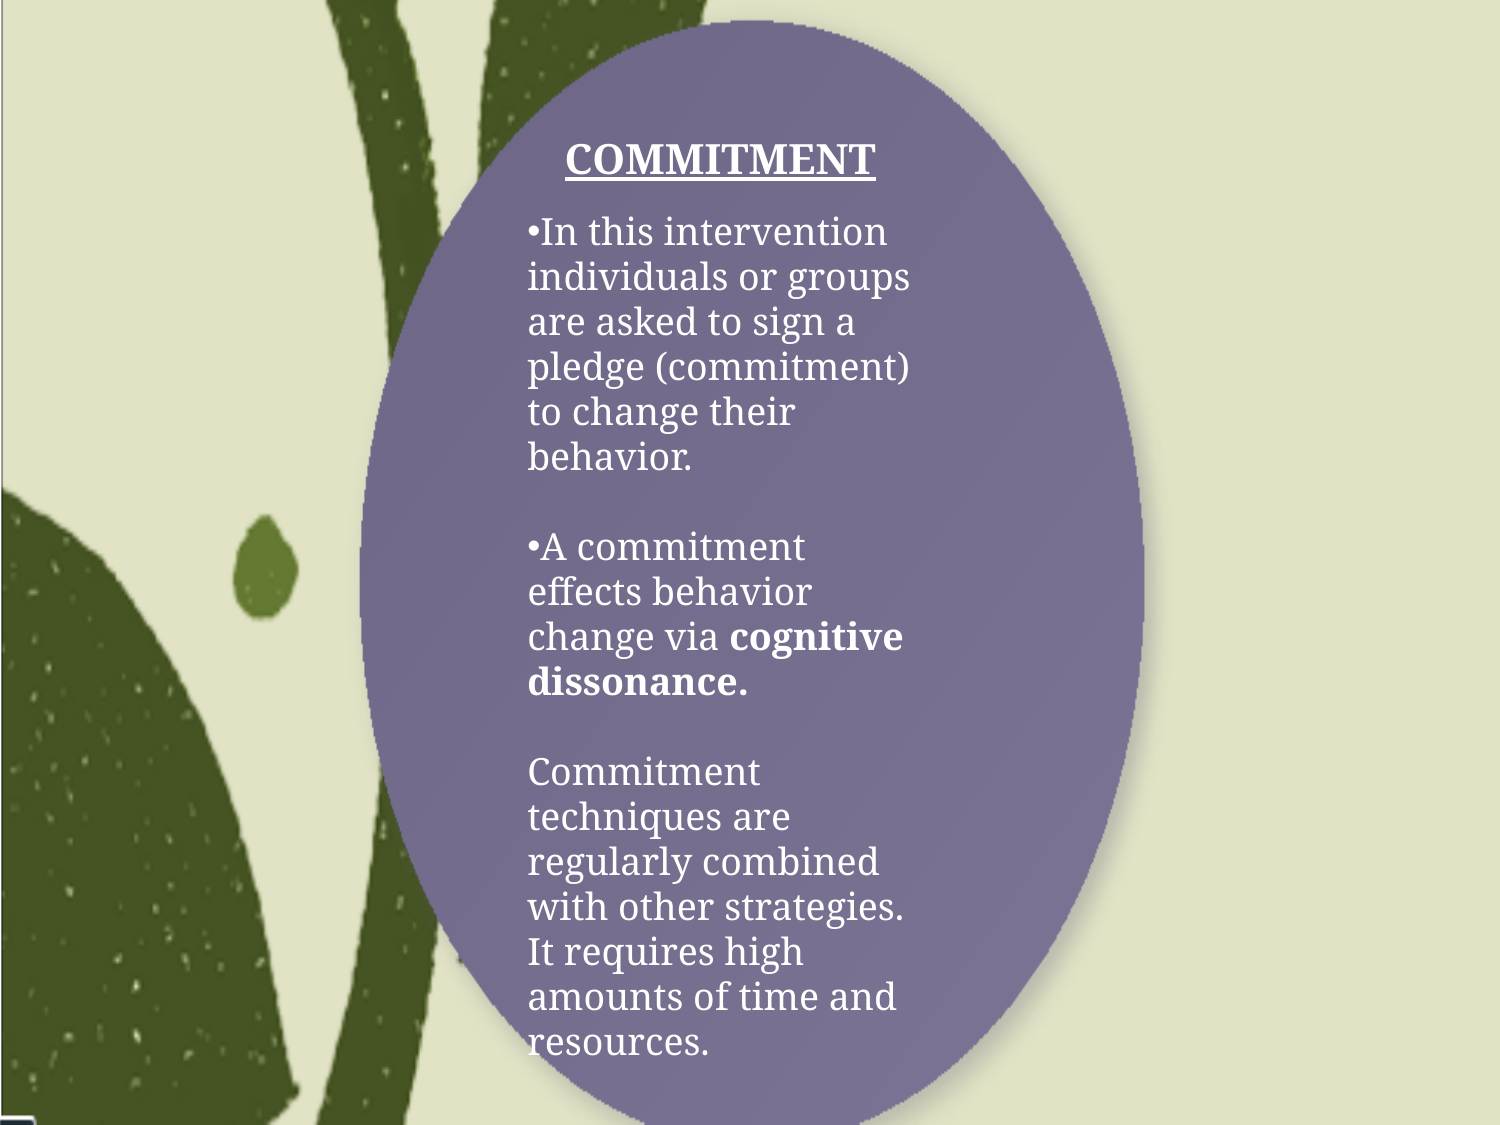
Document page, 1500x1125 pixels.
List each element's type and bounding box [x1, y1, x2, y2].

list [0, 0, 1500, 1125]
